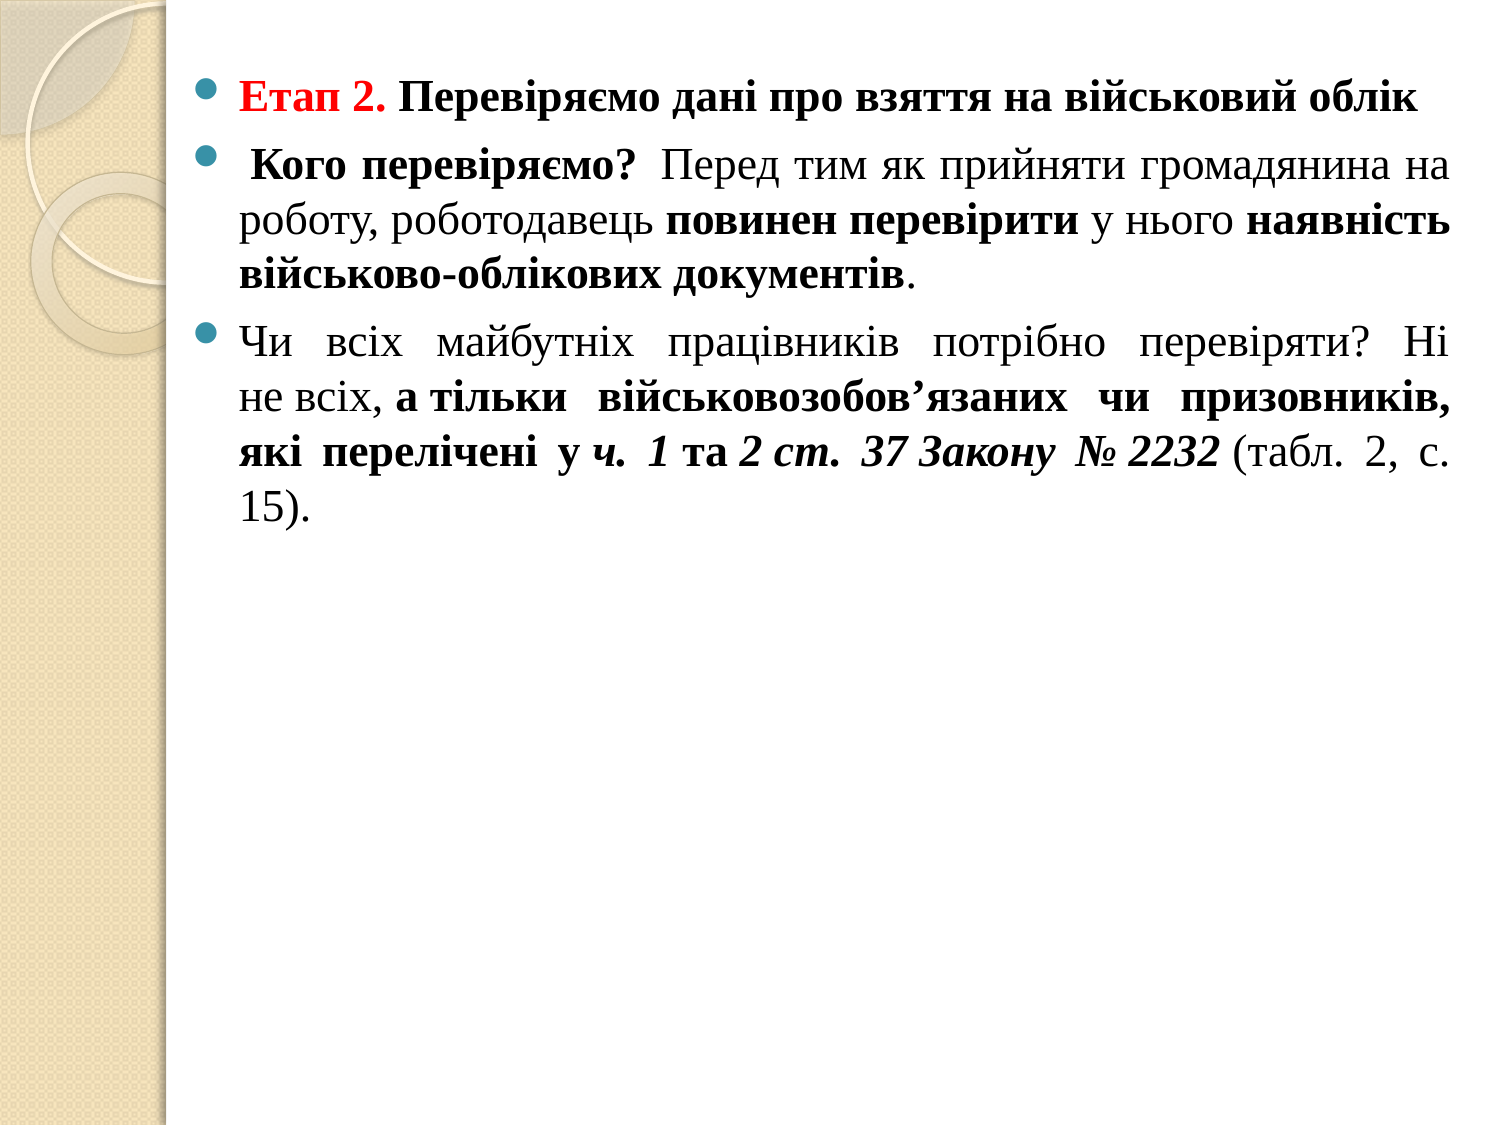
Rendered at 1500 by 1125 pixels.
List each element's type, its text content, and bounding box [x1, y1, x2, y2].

list Етап 2. Перевіряємо дані про взяття на військовий облік Кого перевіряємо? Перед тим як прийняти громадянина на роботу, роботодавець повинен перевірити у нього наявність військово-облікових документів. Чи всіх майбутніх працівників потрібно перевіряти? Ні не всіх, а тільки військо­возобов’язаних чи призовників, які перелічені у ч. 1 та 2 ст. 37 Закону № 2232 (табл. 2, с. 15). [164, 58, 1466, 1025]
